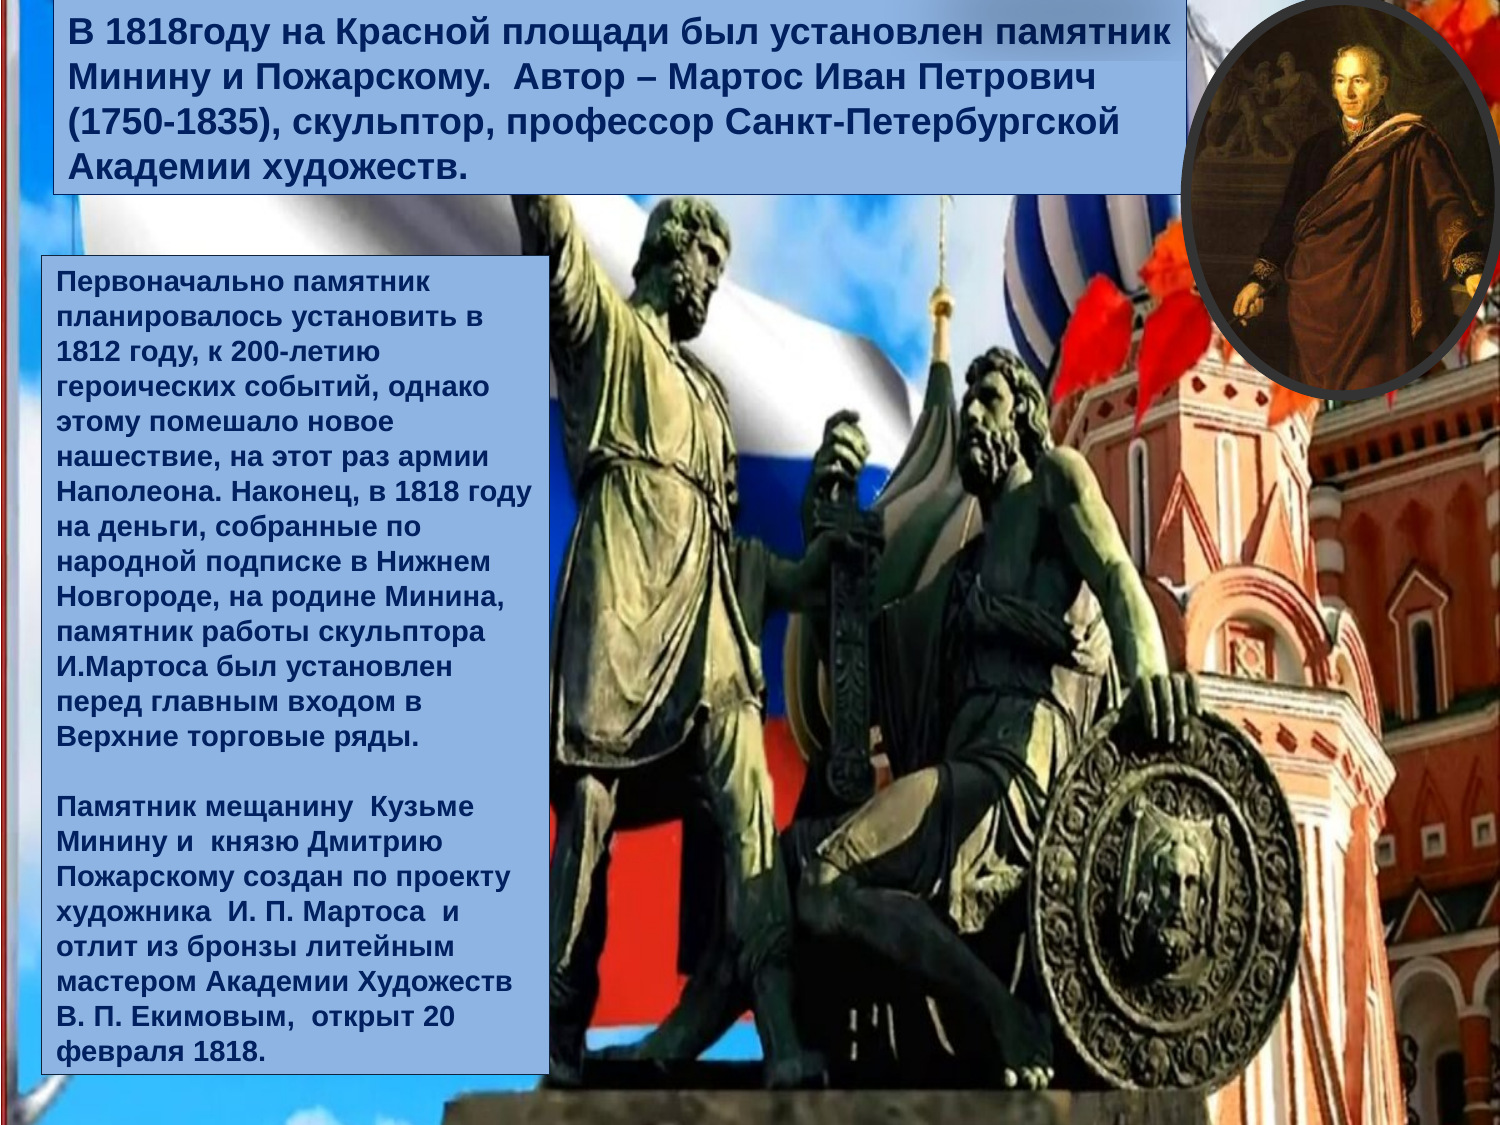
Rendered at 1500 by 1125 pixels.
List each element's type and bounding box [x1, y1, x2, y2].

picture [1185, 0, 1500, 396]
list [0, 0, 1500, 1125]
